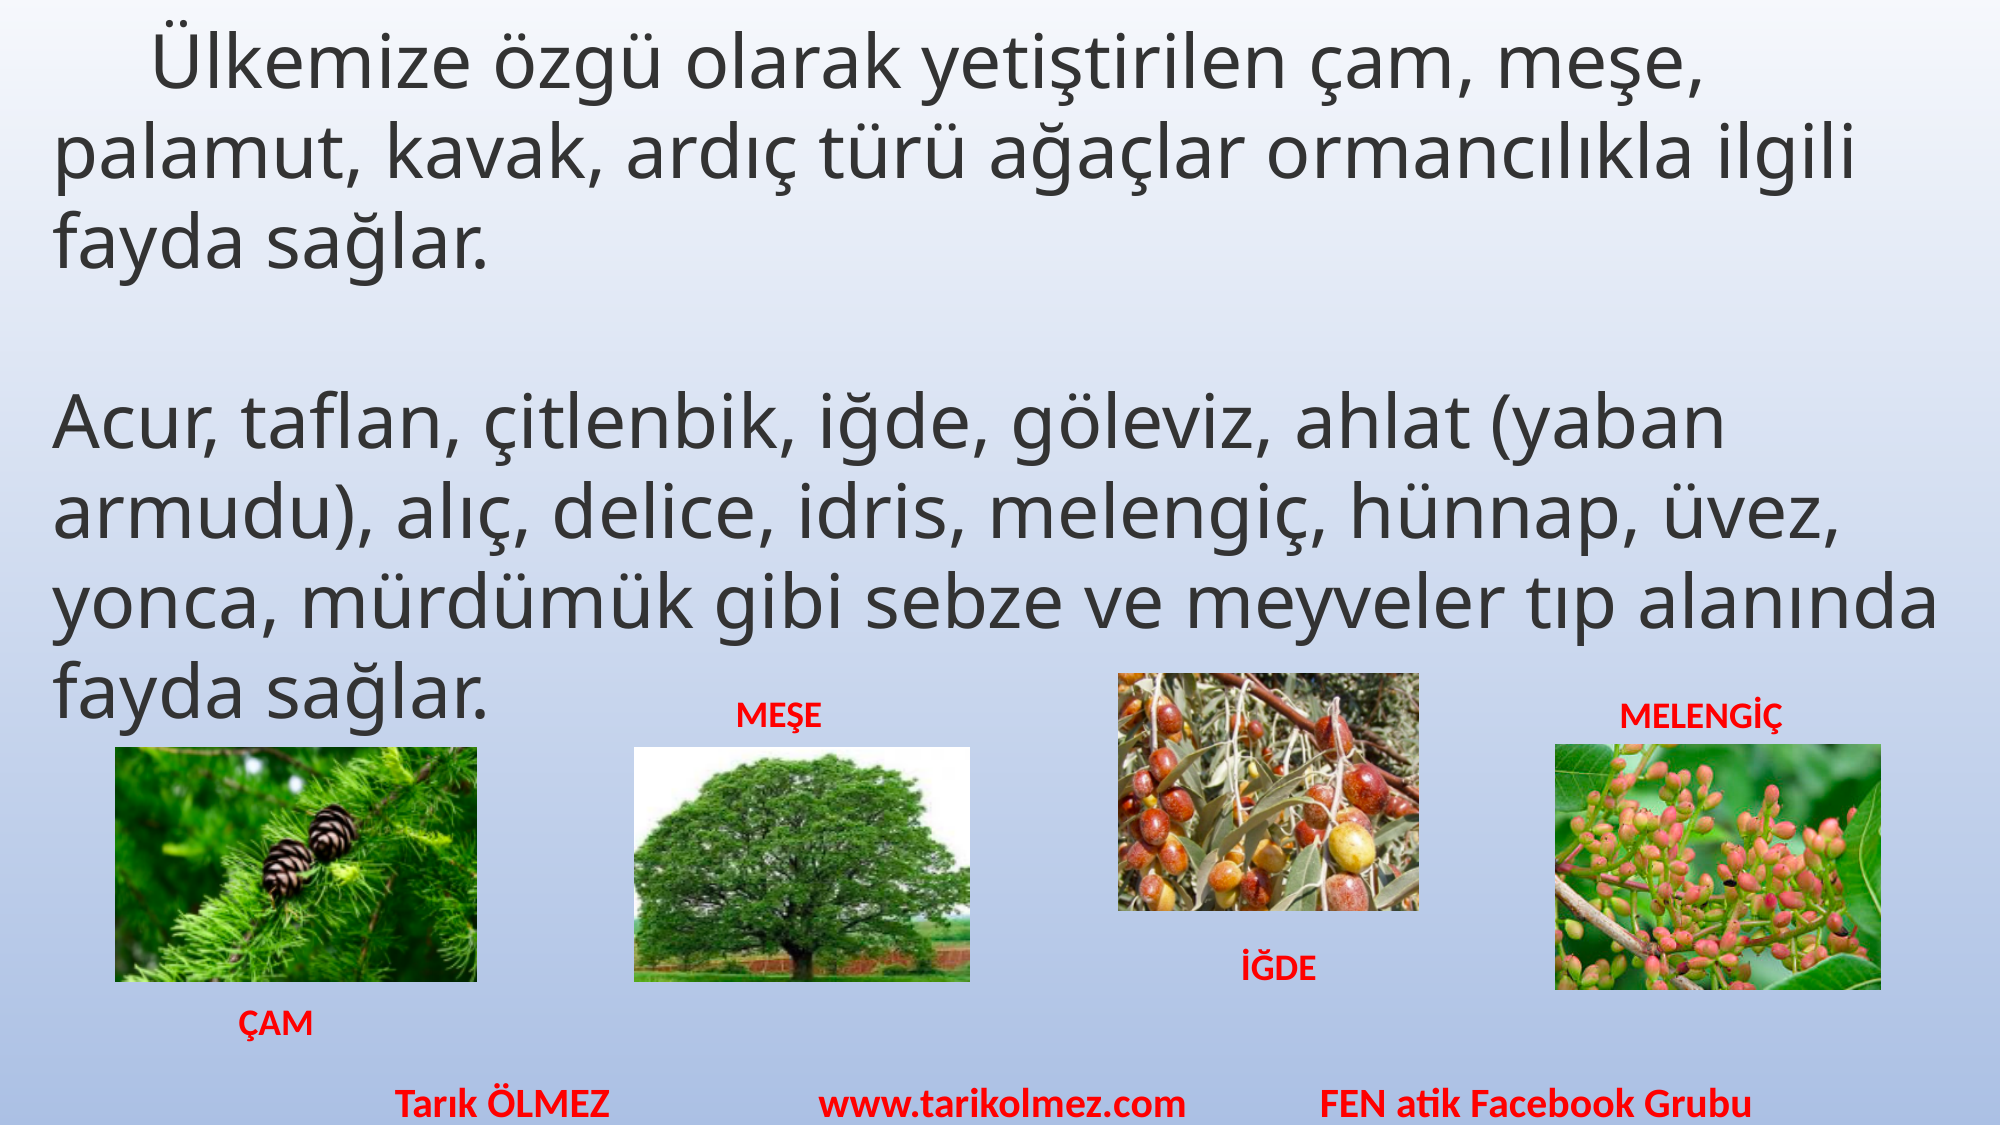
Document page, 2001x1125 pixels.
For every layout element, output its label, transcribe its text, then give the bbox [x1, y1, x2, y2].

text_box Tarık ÖLMEZ www.tarikolmez.com FEN atik Facebook Grubu [349, 1068, 1799, 1125]
picture [634, 747, 970, 982]
picture [1555, 744, 1881, 990]
text_box MEŞE [598, 682, 960, 743]
text_box İĞDE [1098, 935, 1460, 996]
picture [115, 747, 477, 982]
picture [1118, 673, 1419, 911]
text_box MELENGİÇ [1520, 683, 1882, 744]
text_box ÇAM [95, 990, 457, 1050]
text_box Ülkemize özgü olarak yetiştirilen çam, meşe, palamut, kavak, ardıç türü ağaçlar ormancılıkla ilgili fayda sağlar. Acur, taflan, çitlenbik, iğde, göleviz, ahlat (yaban armudu), alıç, delice, idris, melengiç, hünnap, üvez, yonca, mürdümük gibi sebze ve meyveler tıp alanında fayda sağlar. [37, 6, 1979, 742]
